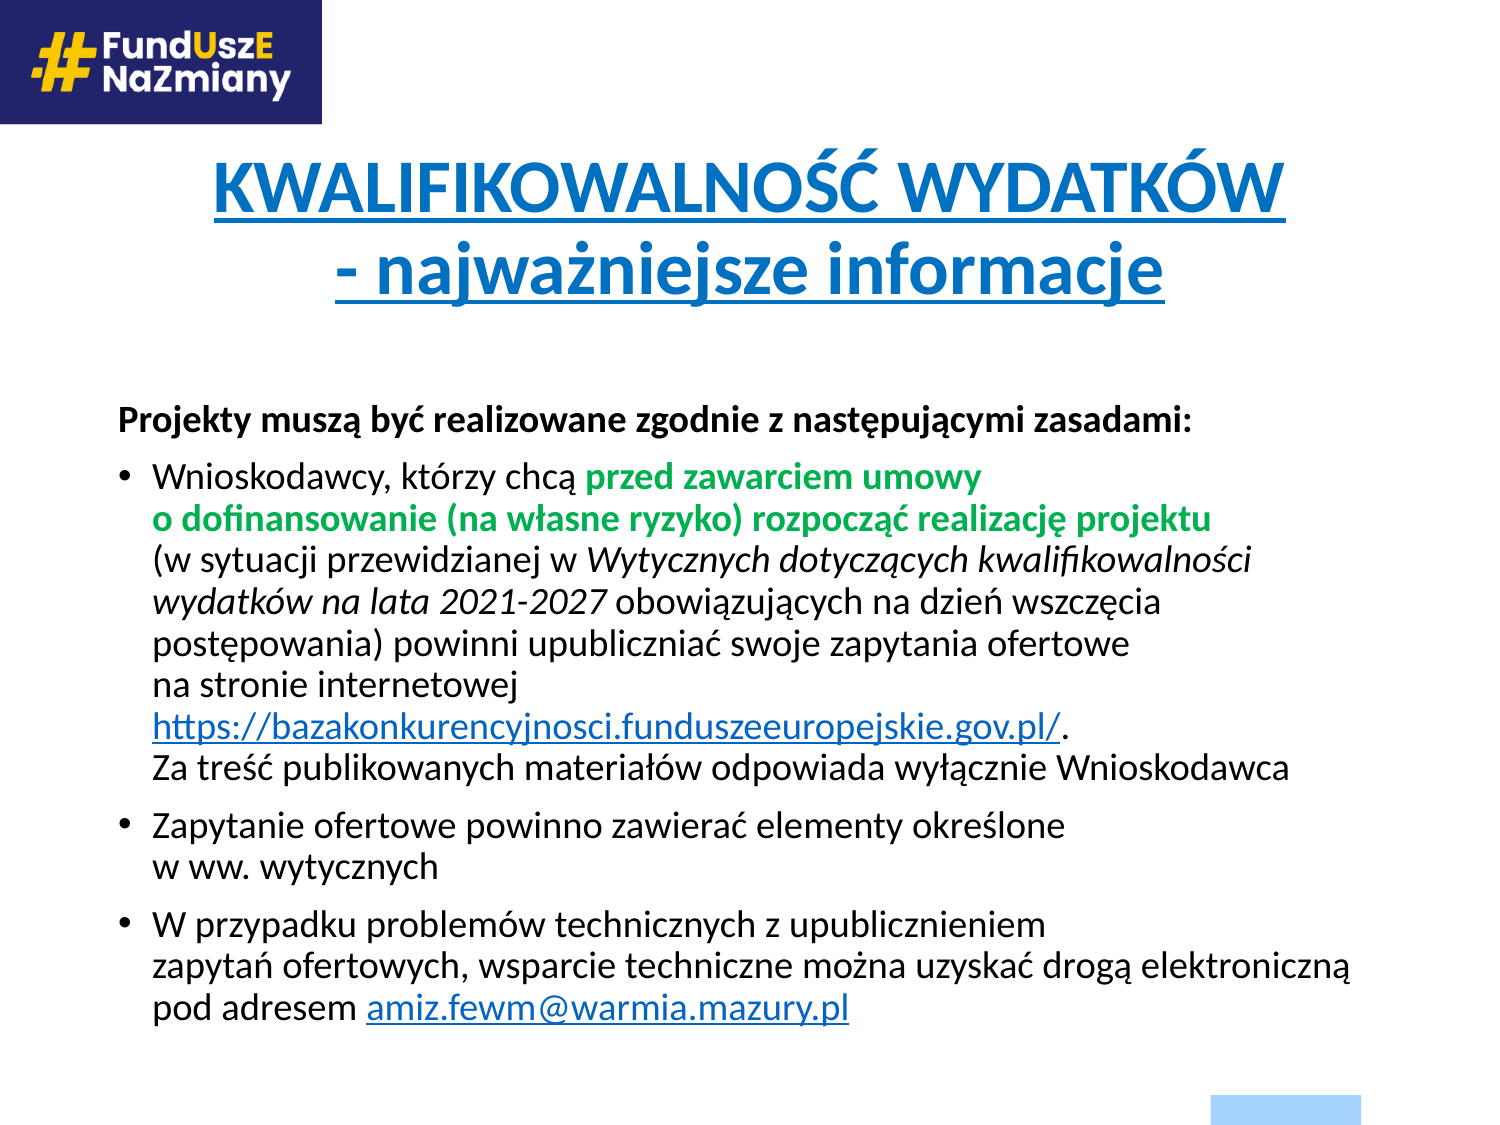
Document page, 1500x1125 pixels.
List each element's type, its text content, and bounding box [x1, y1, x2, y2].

picture [0, 0, 1500, 1125]
title KWALIFIKOWALNOŚĆ WYDATKÓW - najważniejsze informacje [103, 139, 1397, 319]
list Projekty muszą być realizowane zgodnie z następującymi zasadami: Wnioskodawcy, którzy chcą przed zawarciem umowy o dofinansowanie (na własne ryzyko) rozpocząć realizację projektu (w sytuacji przewidzianej w Wytycznych dotyczących kwalifikowalności wydatków na lata 2021-2027 obowiązujących na dzień wszczęcia postępowania) powinni upubliczniać swoje zapytania ofertowe na stronie internetowej https://bazakonkurencyjnosci.funduszeeuropejskie.gov.pl/. Za treść publikowanych materiałów odpowiada wyłącznie Wnioskodawca Zapytanie ofertowe powinno zawierać elementy określone w ww. wytycznych W przypadku problemów technicznych z upublicznieniem zapytań ofertowych, wsparcie techniczne można uzyskać drogą elektroniczną pod adresem amiz.fewm@warmia.mazury.pl [103, 337, 1397, 1048]
